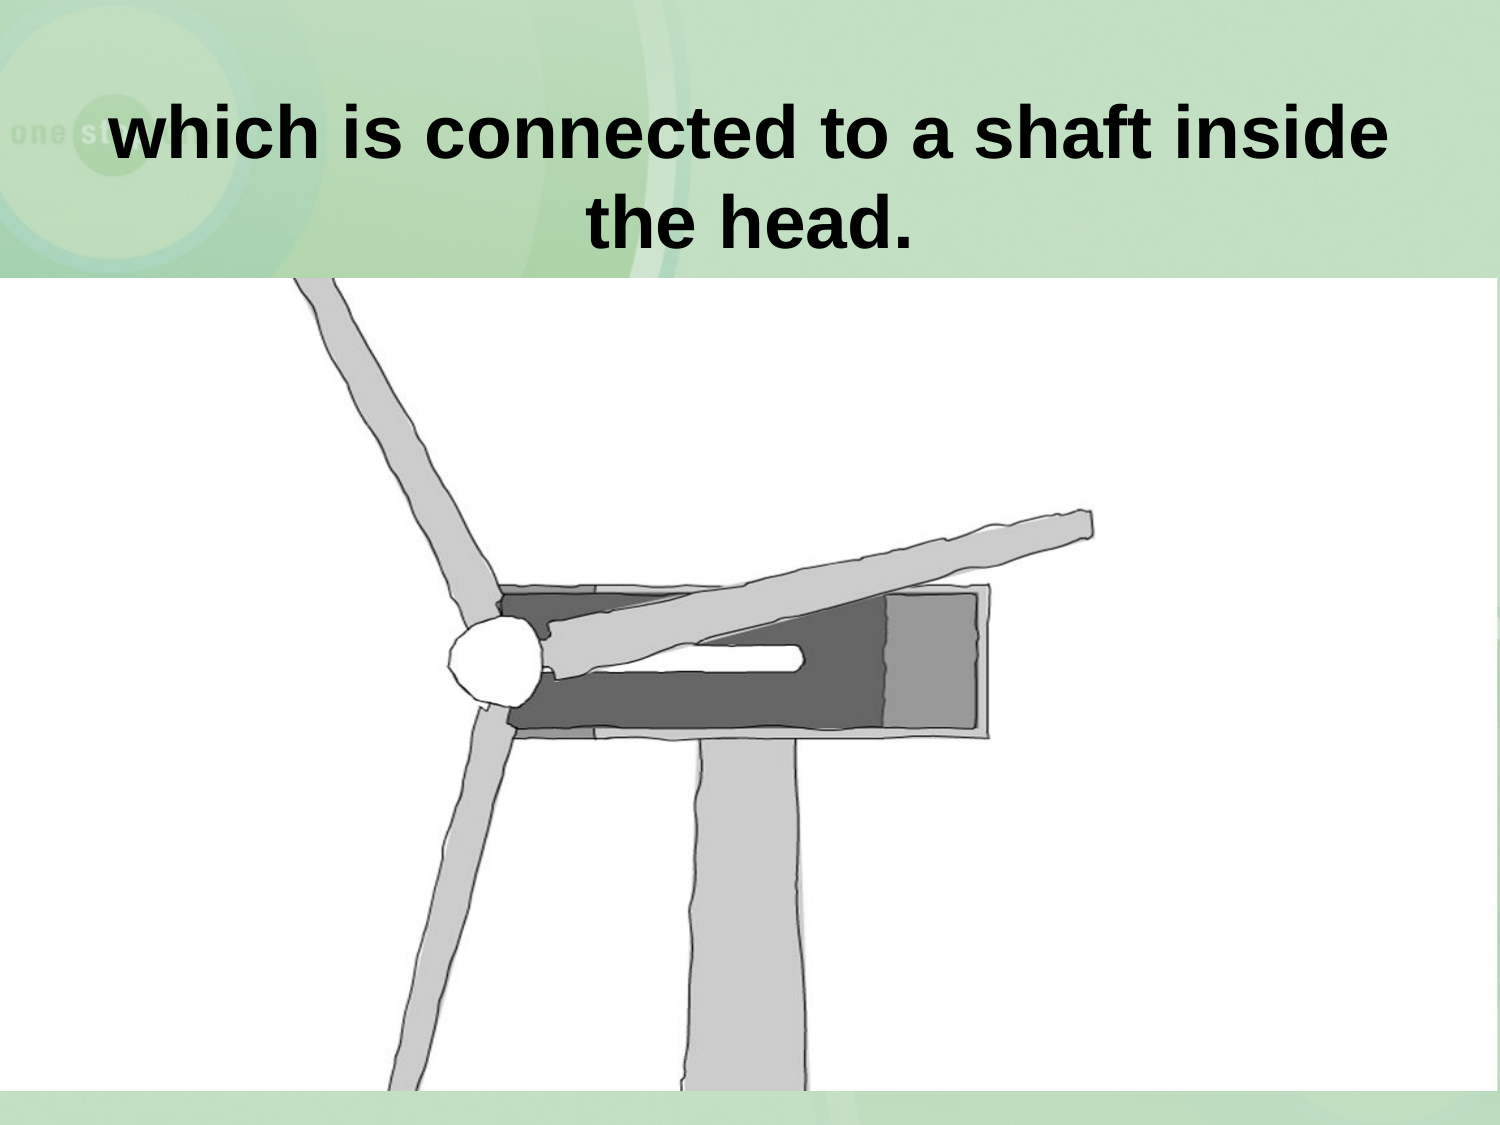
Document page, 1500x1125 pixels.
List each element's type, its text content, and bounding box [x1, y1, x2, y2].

picture [0, 0, 1500, 1125]
title which is connected to a shaft inside the head. [75, 79, 1425, 268]
